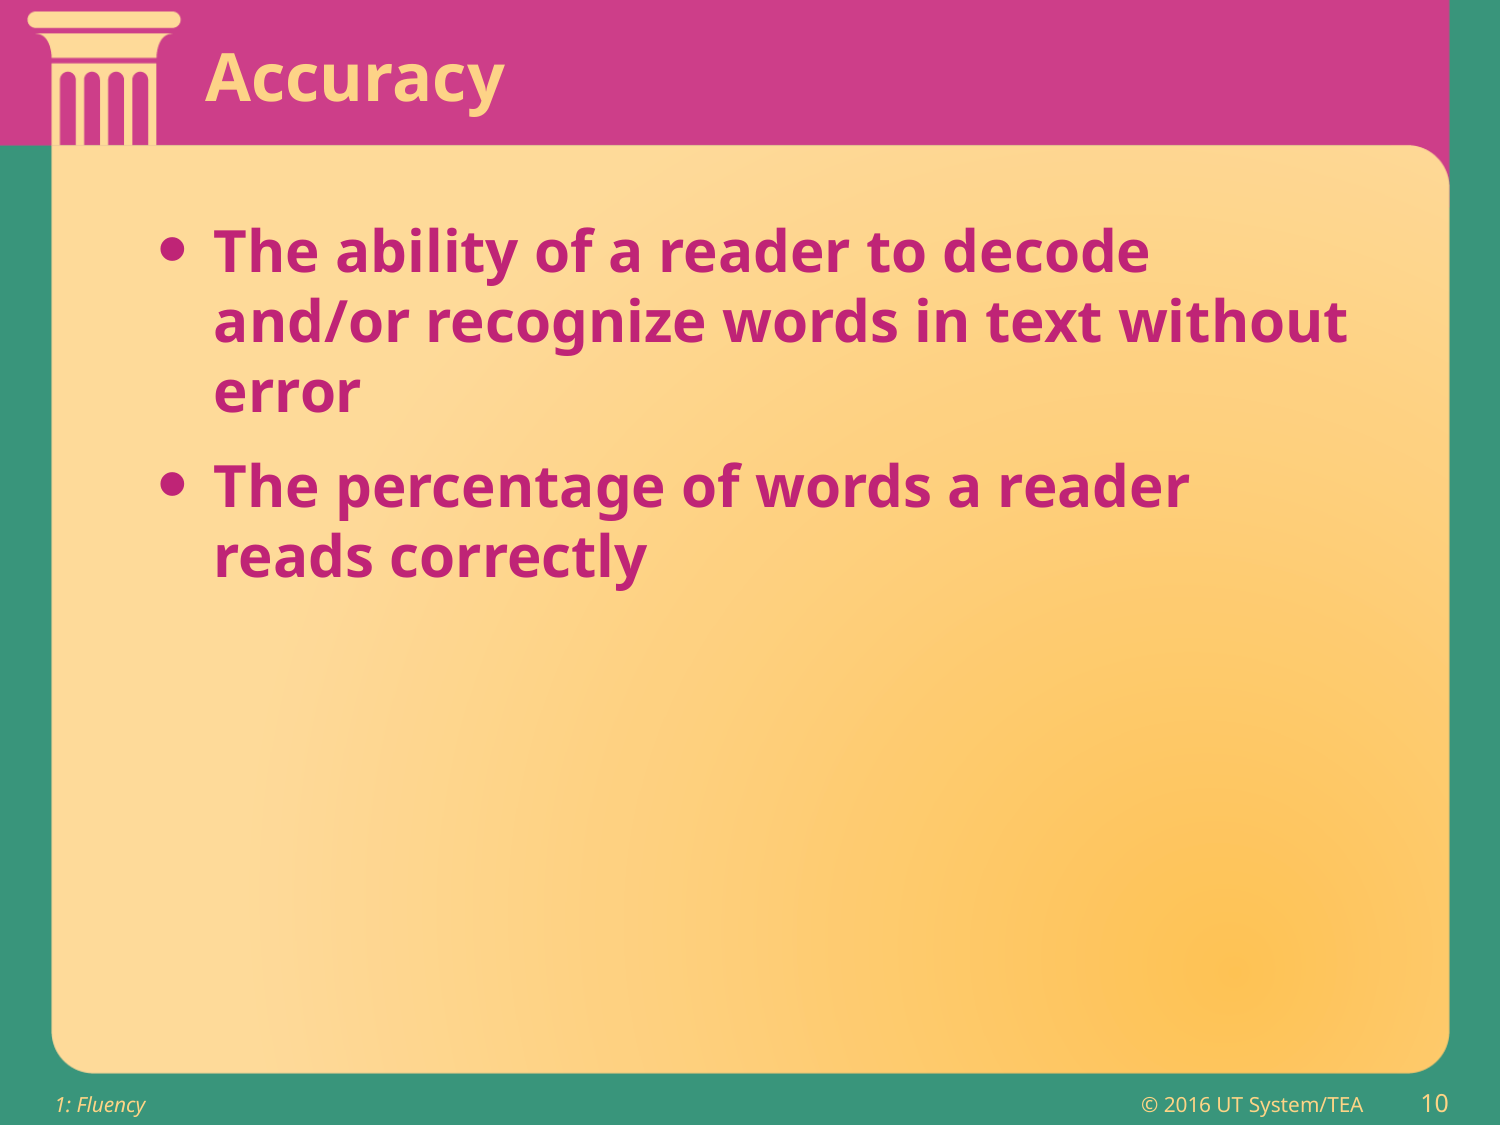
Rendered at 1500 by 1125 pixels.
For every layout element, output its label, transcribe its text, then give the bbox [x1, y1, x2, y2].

picture [0, 0, 1500, 1125]
list The ability of a reader to decode and/or recognize words in text without error The percentage of words a reader reads correctly [142, 206, 1366, 997]
title Accuracy [190, 0, 1418, 149]
